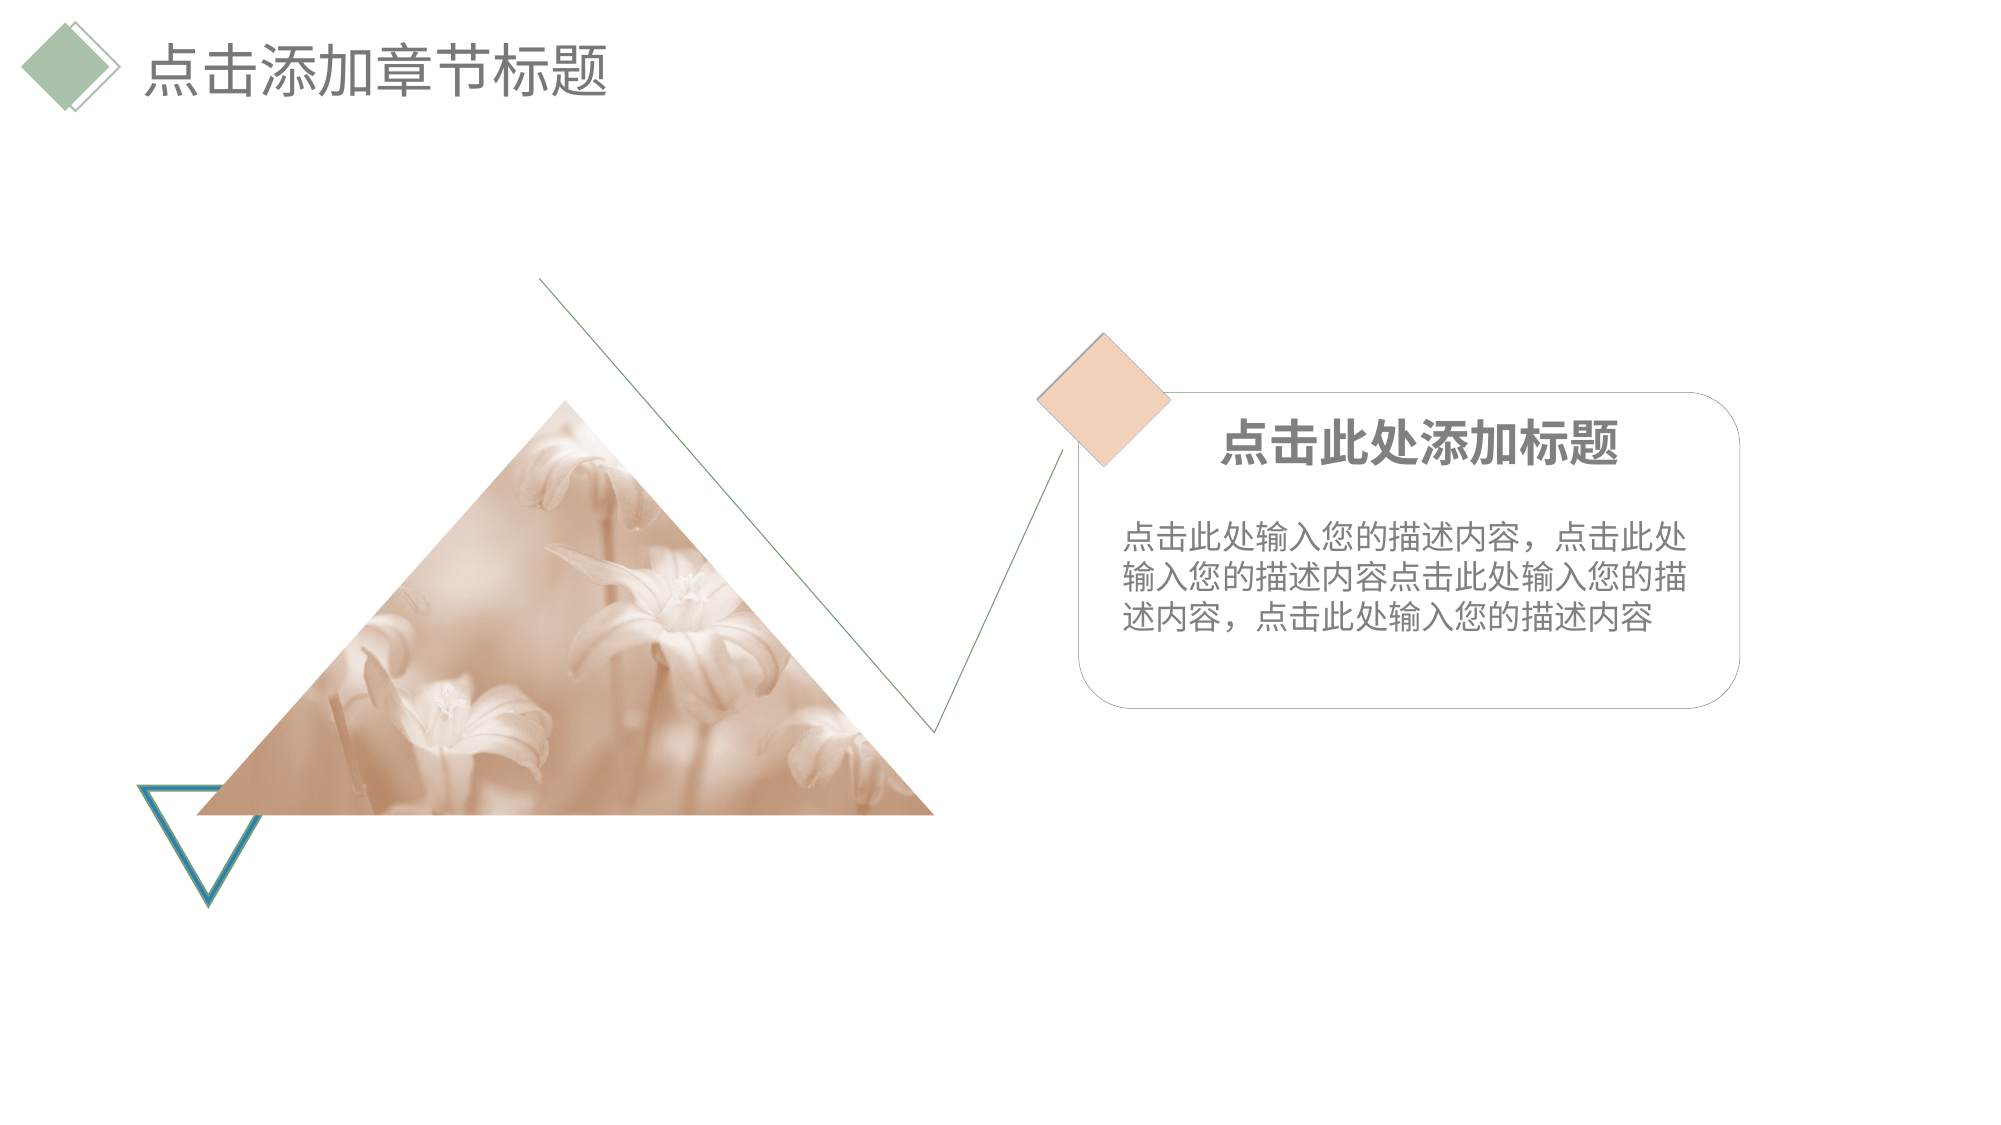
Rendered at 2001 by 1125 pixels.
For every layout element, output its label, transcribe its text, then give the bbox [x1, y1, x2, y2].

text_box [539, 278, 935, 400]
text_box 点击添加章节标题 [128, 27, 624, 112]
picture [1033, 330, 1172, 468]
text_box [657, 250, 1740, 709]
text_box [934, 449, 1063, 733]
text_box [0, 400, 935, 1125]
